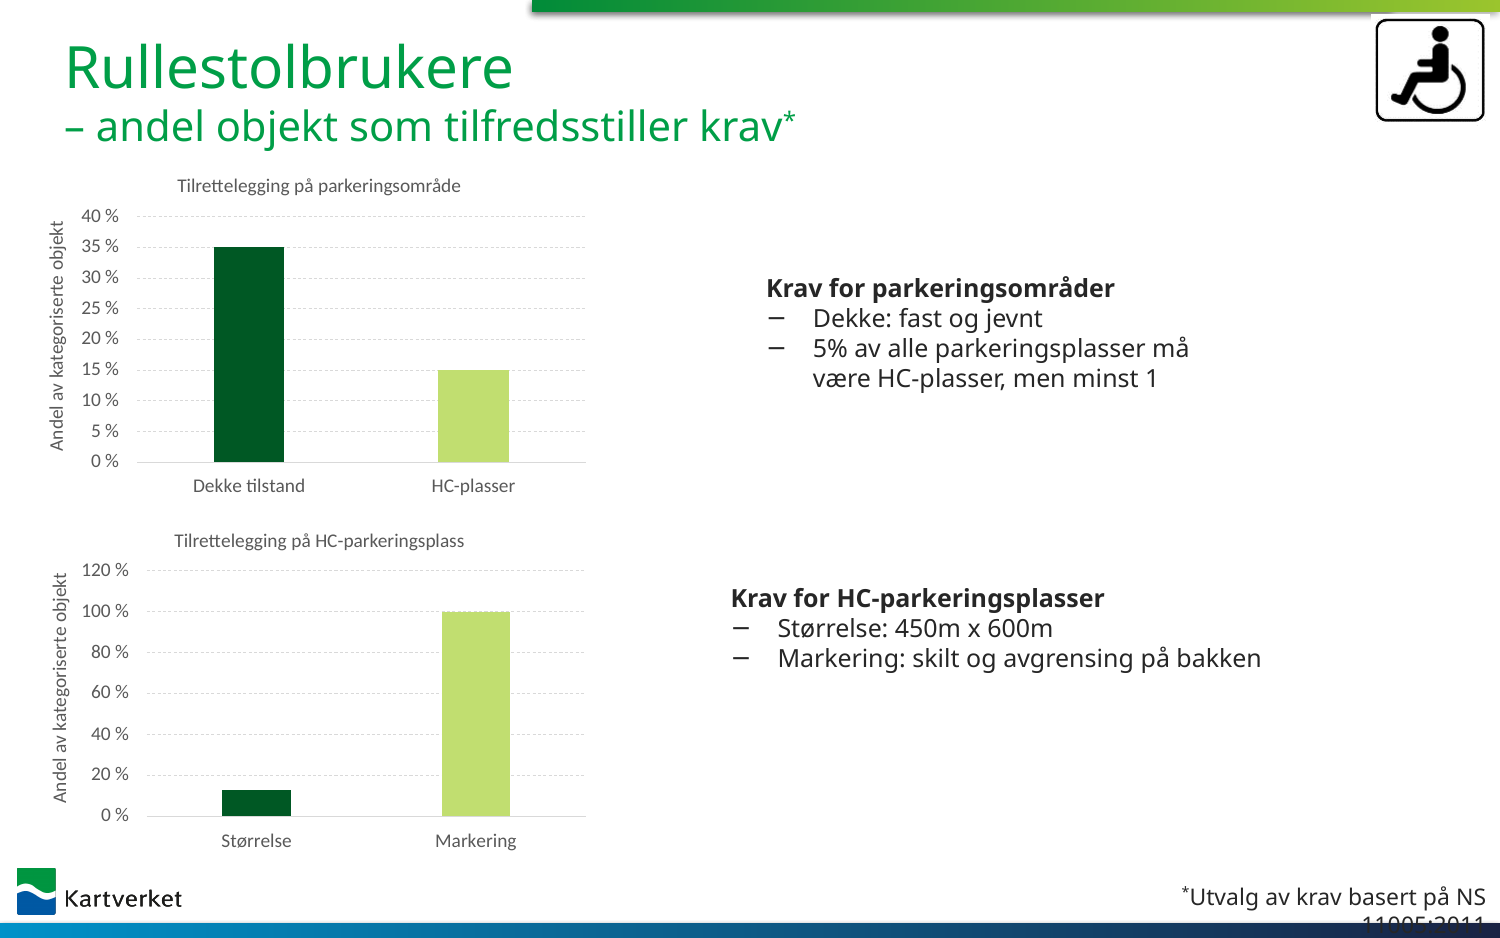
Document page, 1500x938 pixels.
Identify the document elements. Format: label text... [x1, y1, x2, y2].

text_box *Utvalg av krav basert på NS 11005:2011 [1068, 873, 1500, 938]
text_box Rullestolbrukere – andel objekt som tilfredsstiller krav* [49, 23, 1431, 158]
text_box Krav for parkeringsområder Dekke: fast og jevnt 5% av alle parkeringsplasser må være HC-plasser, men minst 1 [751, 264, 1232, 400]
picture [41, 520, 598, 859]
text_box Krav for HC-parkeringsplasser Størrelse: 450m x 600m Markering: skilt og avgrensing på bakken [715, 574, 1278, 680]
picture [1371, 13, 1491, 127]
picture [41, 166, 598, 505]
